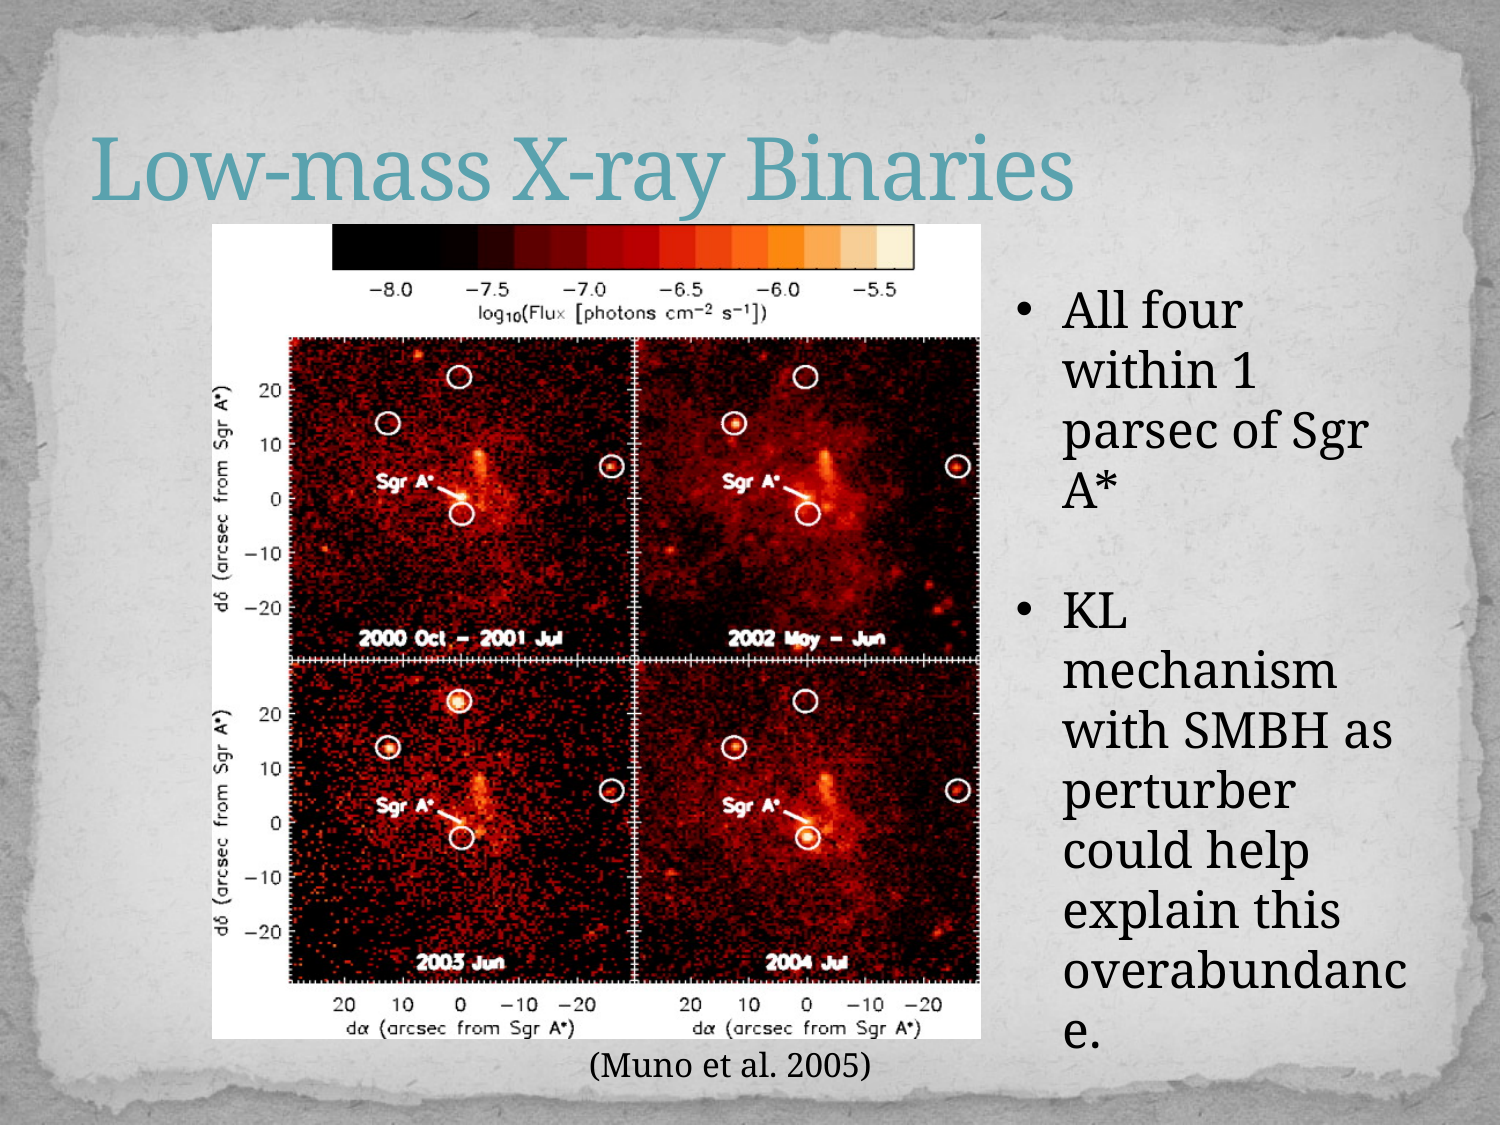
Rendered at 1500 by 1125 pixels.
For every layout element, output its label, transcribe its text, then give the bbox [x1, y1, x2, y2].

title Low-mass X-ray Binaries [74, 24, 1425, 225]
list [207, 226, 984, 1038]
text_box All four within 1 parsec of Sgr A* KL mechanism with SMBH as perturber could help explain this overabundance. [1000, 210, 1425, 1125]
text_box (Muno et al. 2005) [574, 1045, 985, 1092]
